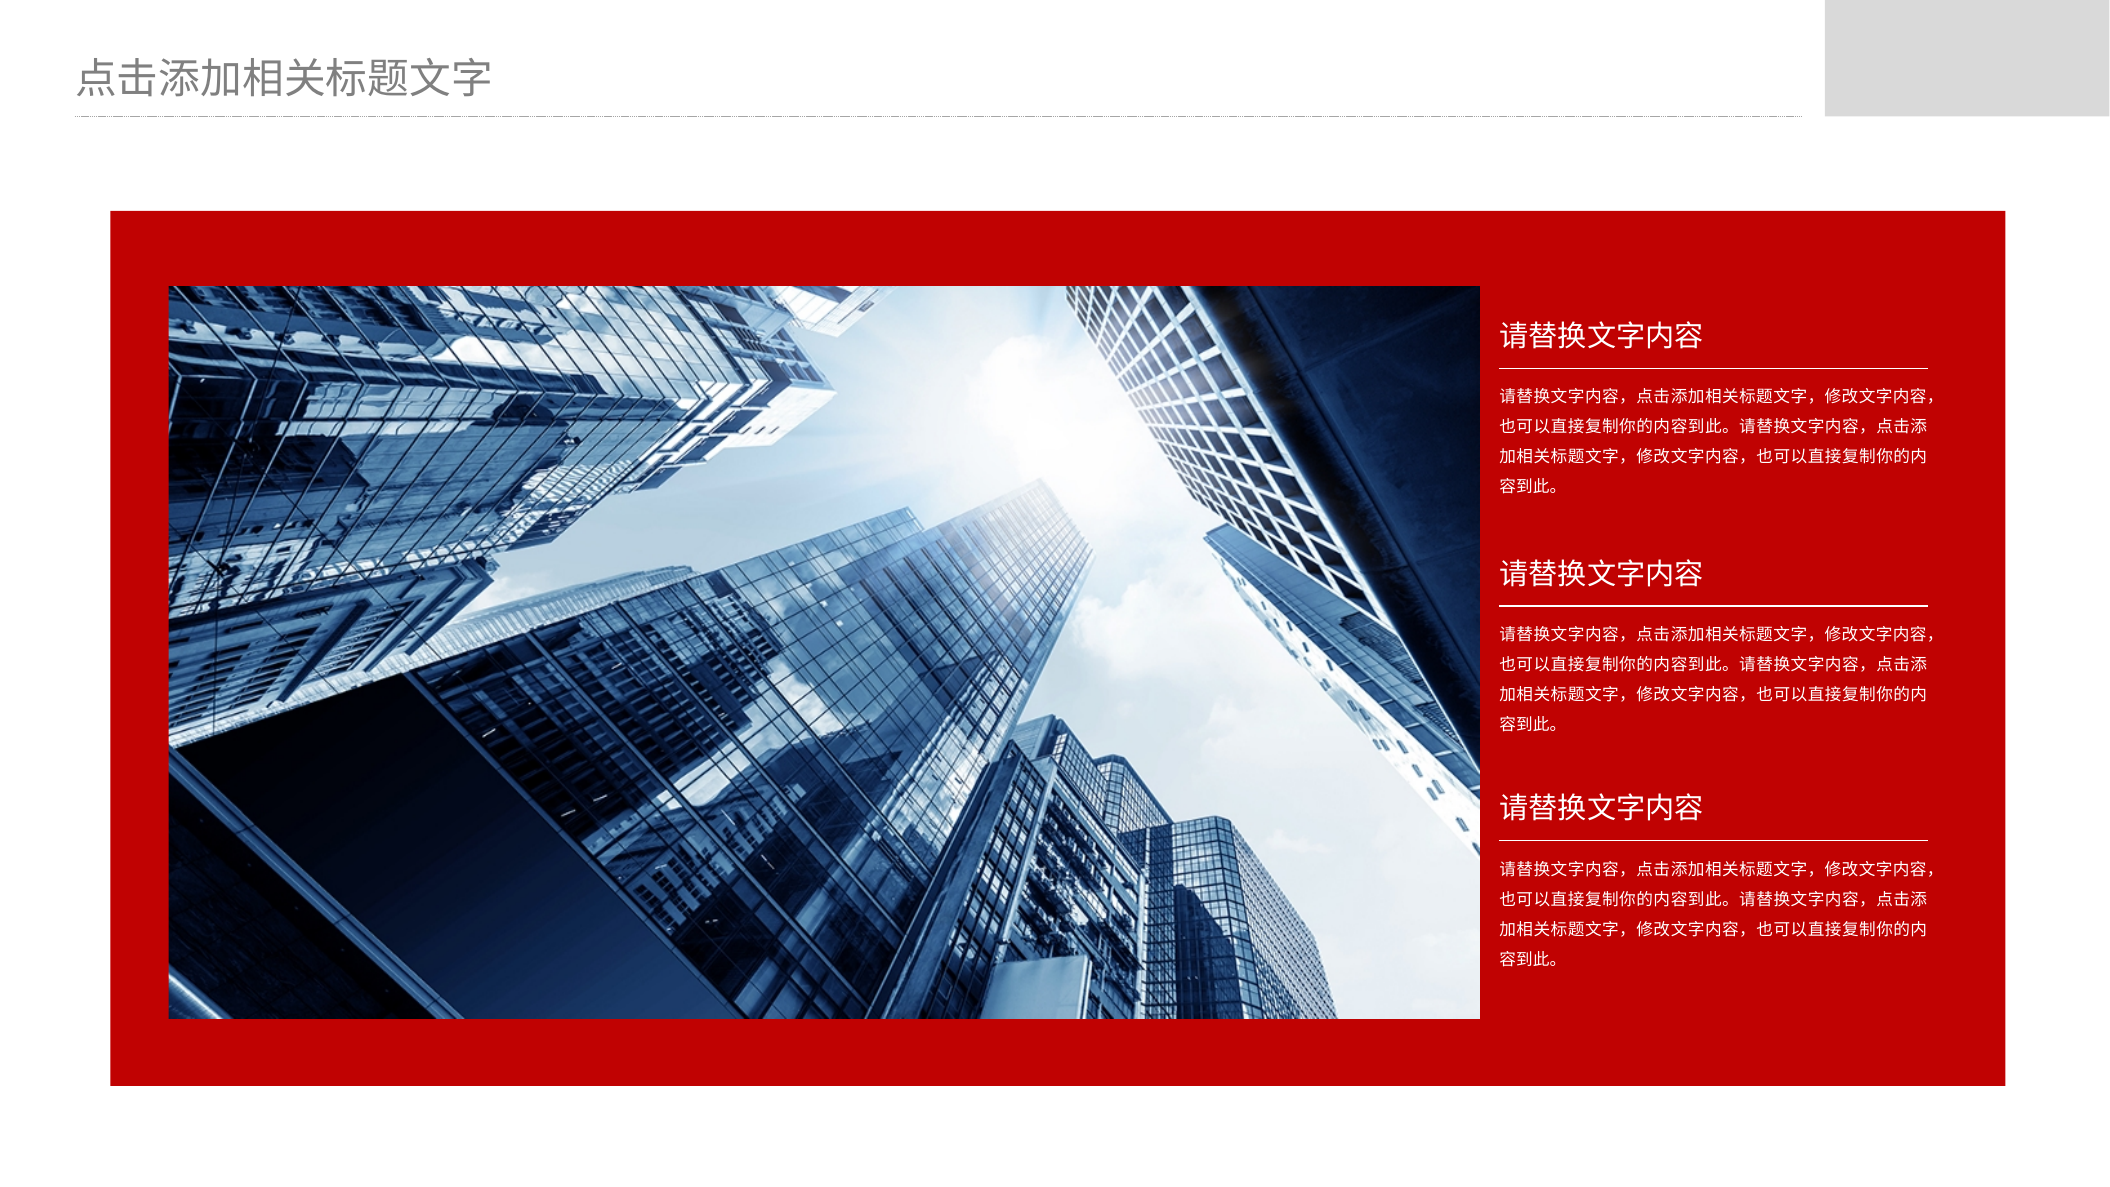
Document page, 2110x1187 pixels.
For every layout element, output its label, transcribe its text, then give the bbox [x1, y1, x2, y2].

text_box [109, 210, 2006, 1087]
text_box 请替换文字内容 [1483, 309, 1842, 368]
text_box 请替换文字内容，点击添加相关标题文字，修改文字内容，也可以直接复制你的内容到此。请替换文字内容，点击添加相关标题文字，修改文字内容，也可以直接复制你的内容到此。 [1483, 368, 1944, 527]
text_box 请替换文字内容，点击添加相关标题文字，修改文字内容，也可以直接复制你的内容到此。请替换文字内容，点击添加相关标题文字，修改文字内容，也可以直接复制你的内容到此。 [1483, 605, 1944, 764]
text_box 点击添加相关标题文字 [59, 44, 563, 107]
text_box 请替换文字内容，点击添加相关标题文字，修改文字内容，也可以直接复制你的内容到此。请替换文字内容，点击添加相关标题文字，修改文字内容，也可以直接复制你的内容到此。 [1483, 840, 1944, 999]
text_box 请替换文字内容 [1483, 781, 1842, 840]
text_box 请替换文字内容 [1483, 547, 1842, 605]
text_box [168, 285, 1481, 1019]
